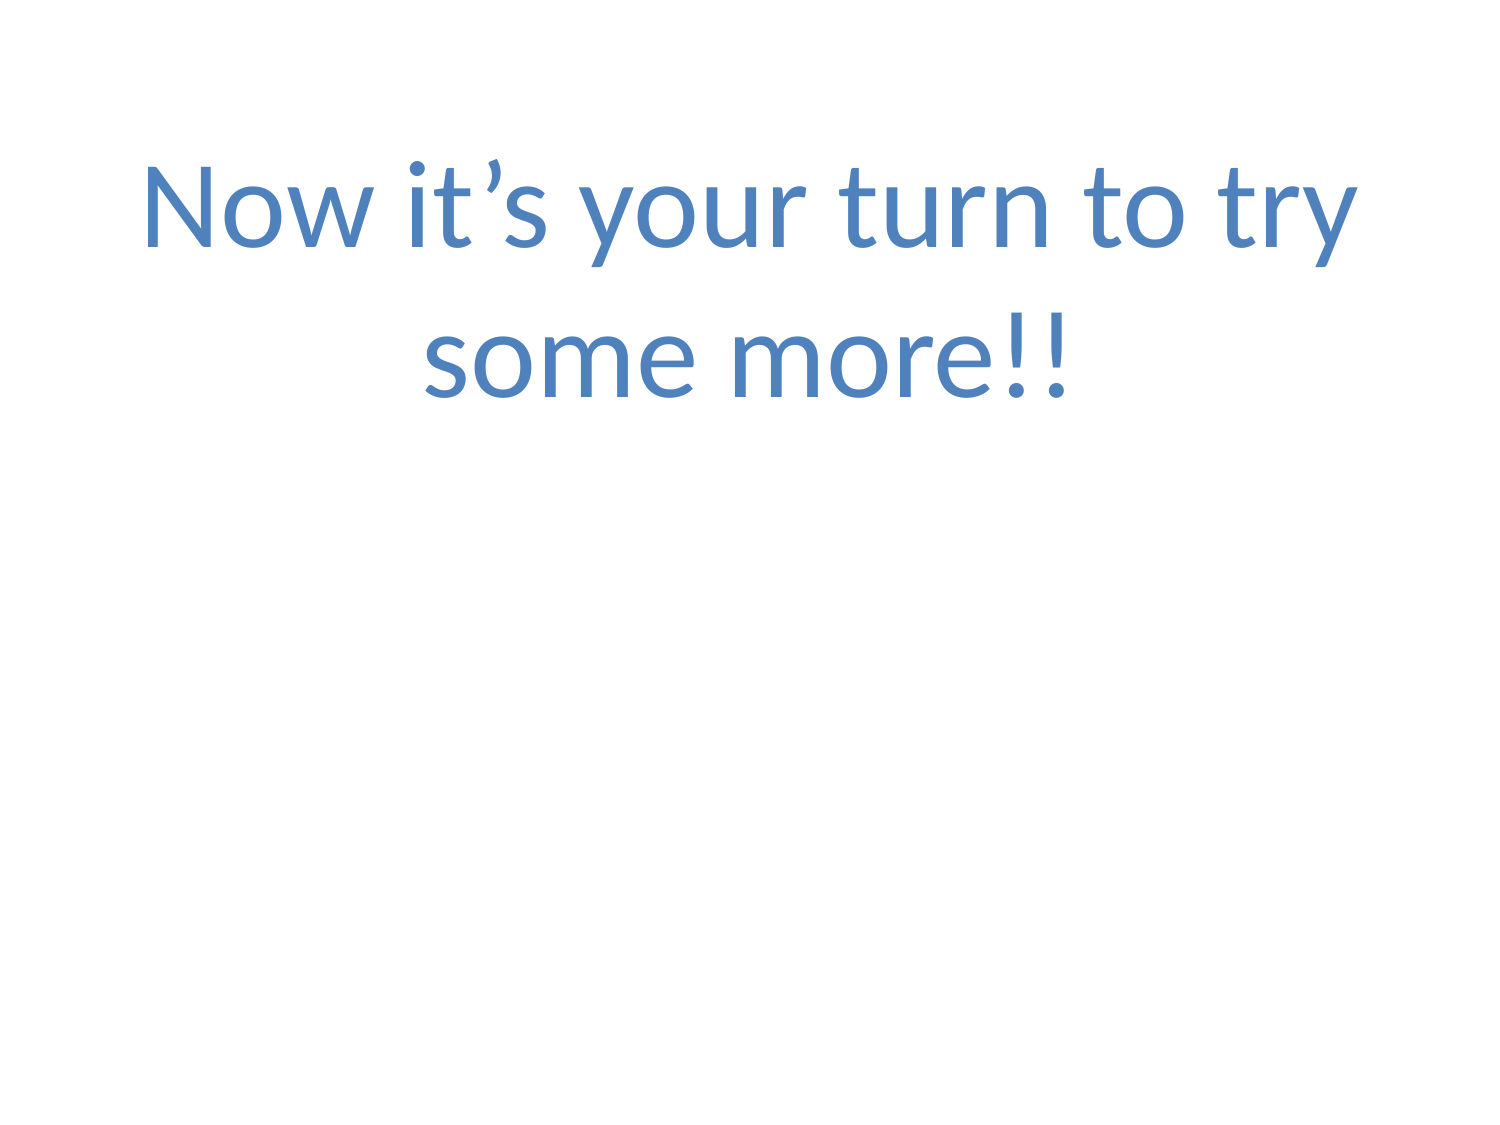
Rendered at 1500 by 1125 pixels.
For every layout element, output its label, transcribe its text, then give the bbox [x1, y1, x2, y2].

title Now it’s your turn to try some more!! [74, 44, 1426, 501]
